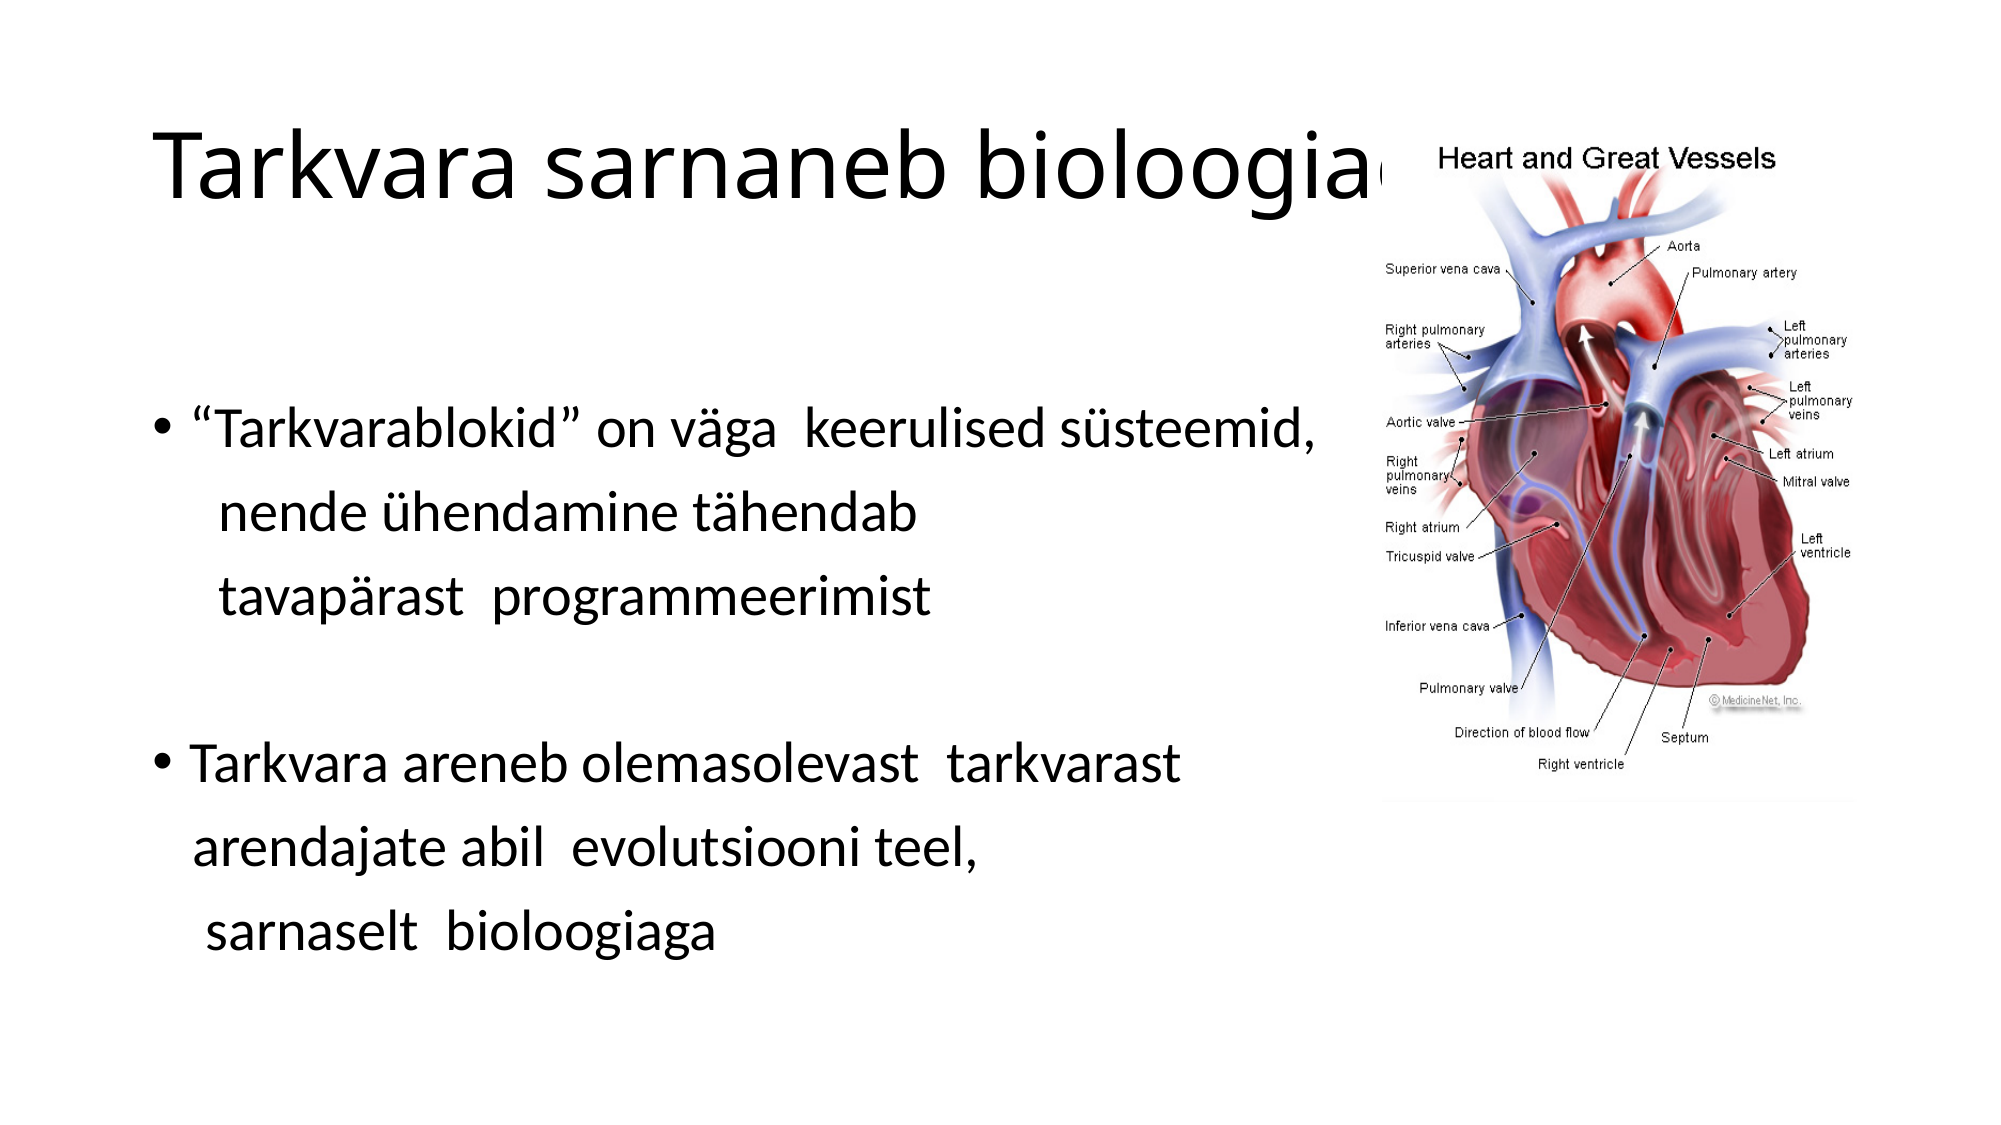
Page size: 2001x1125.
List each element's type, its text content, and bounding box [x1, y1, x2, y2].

picture [1382, 137, 1863, 802]
title Tarkvara sarnaneb bioloogiaga [137, 59, 1863, 278]
list “Tarkvarablokid” on väga keerulised süsteemid, nende ühendamine tähendab tavapärast programmeerimist Tarkvara areneb olemasolevast tarkvarast arendajate abil evolutsiooni teel, sarnaselt bioloogiaga [137, 299, 1863, 1014]
